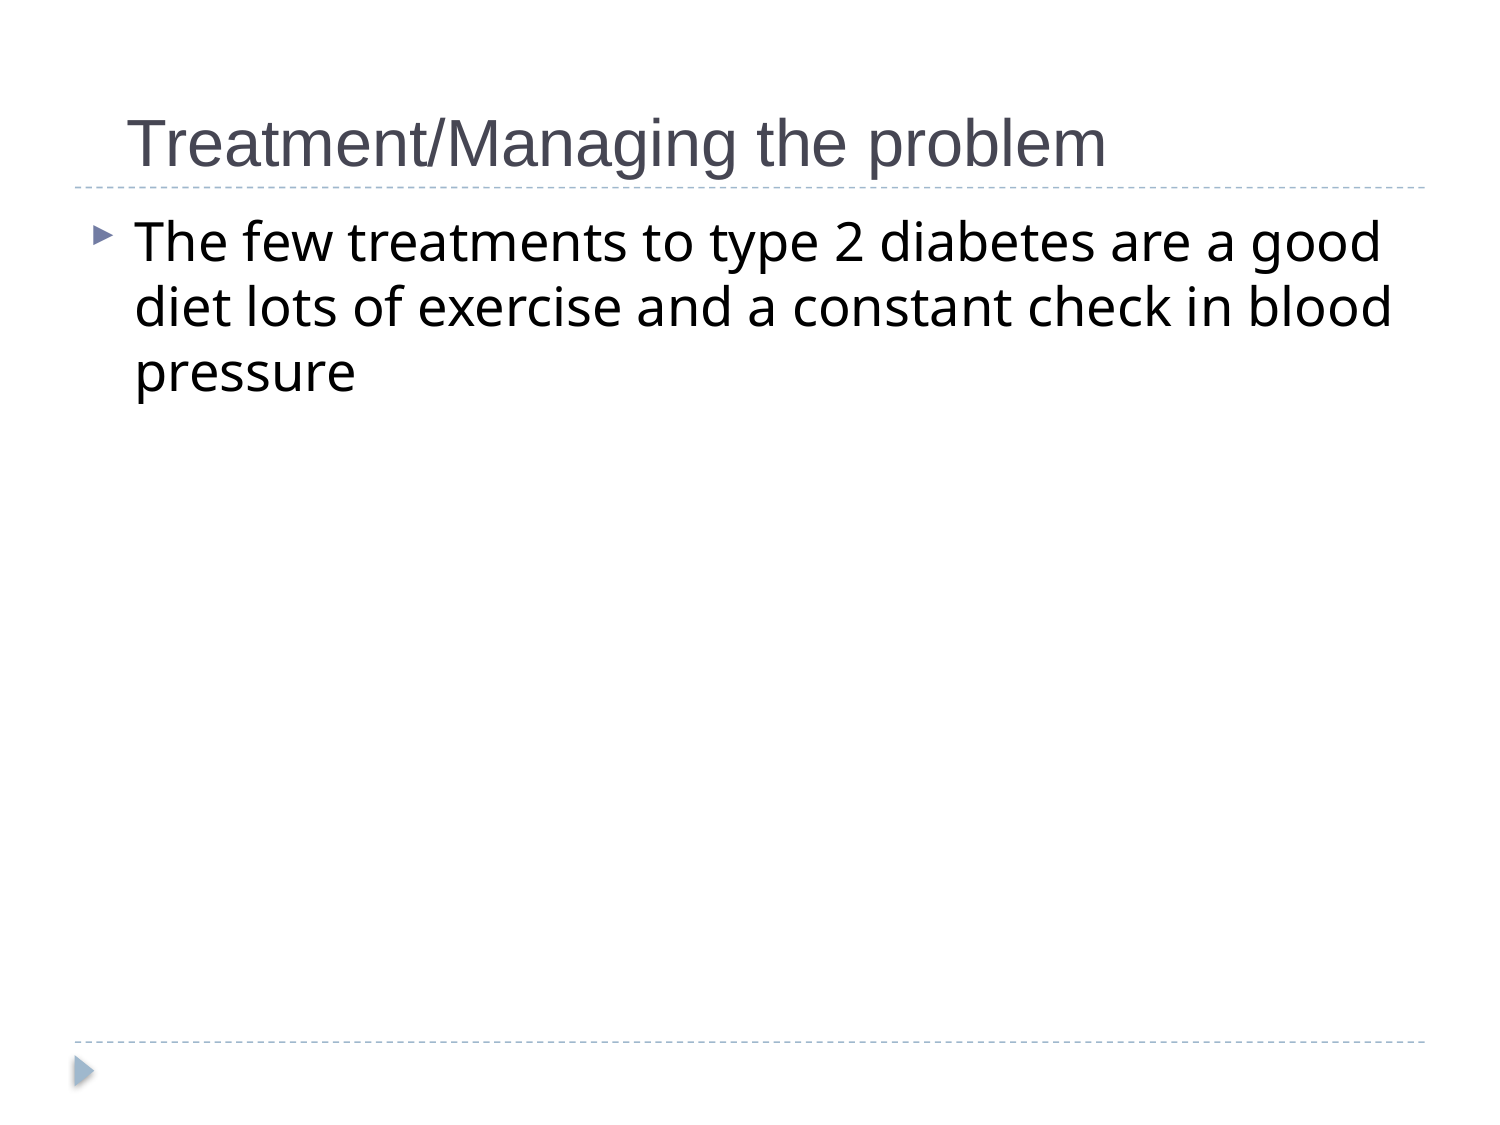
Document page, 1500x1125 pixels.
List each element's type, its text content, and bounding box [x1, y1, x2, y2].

title Treatment/Managing the problem [75, 24, 1425, 188]
list The few treatments to type 2 diabetes are a good diet lots of exercise and a constant check in blood pressure [75, 200, 1425, 1006]
